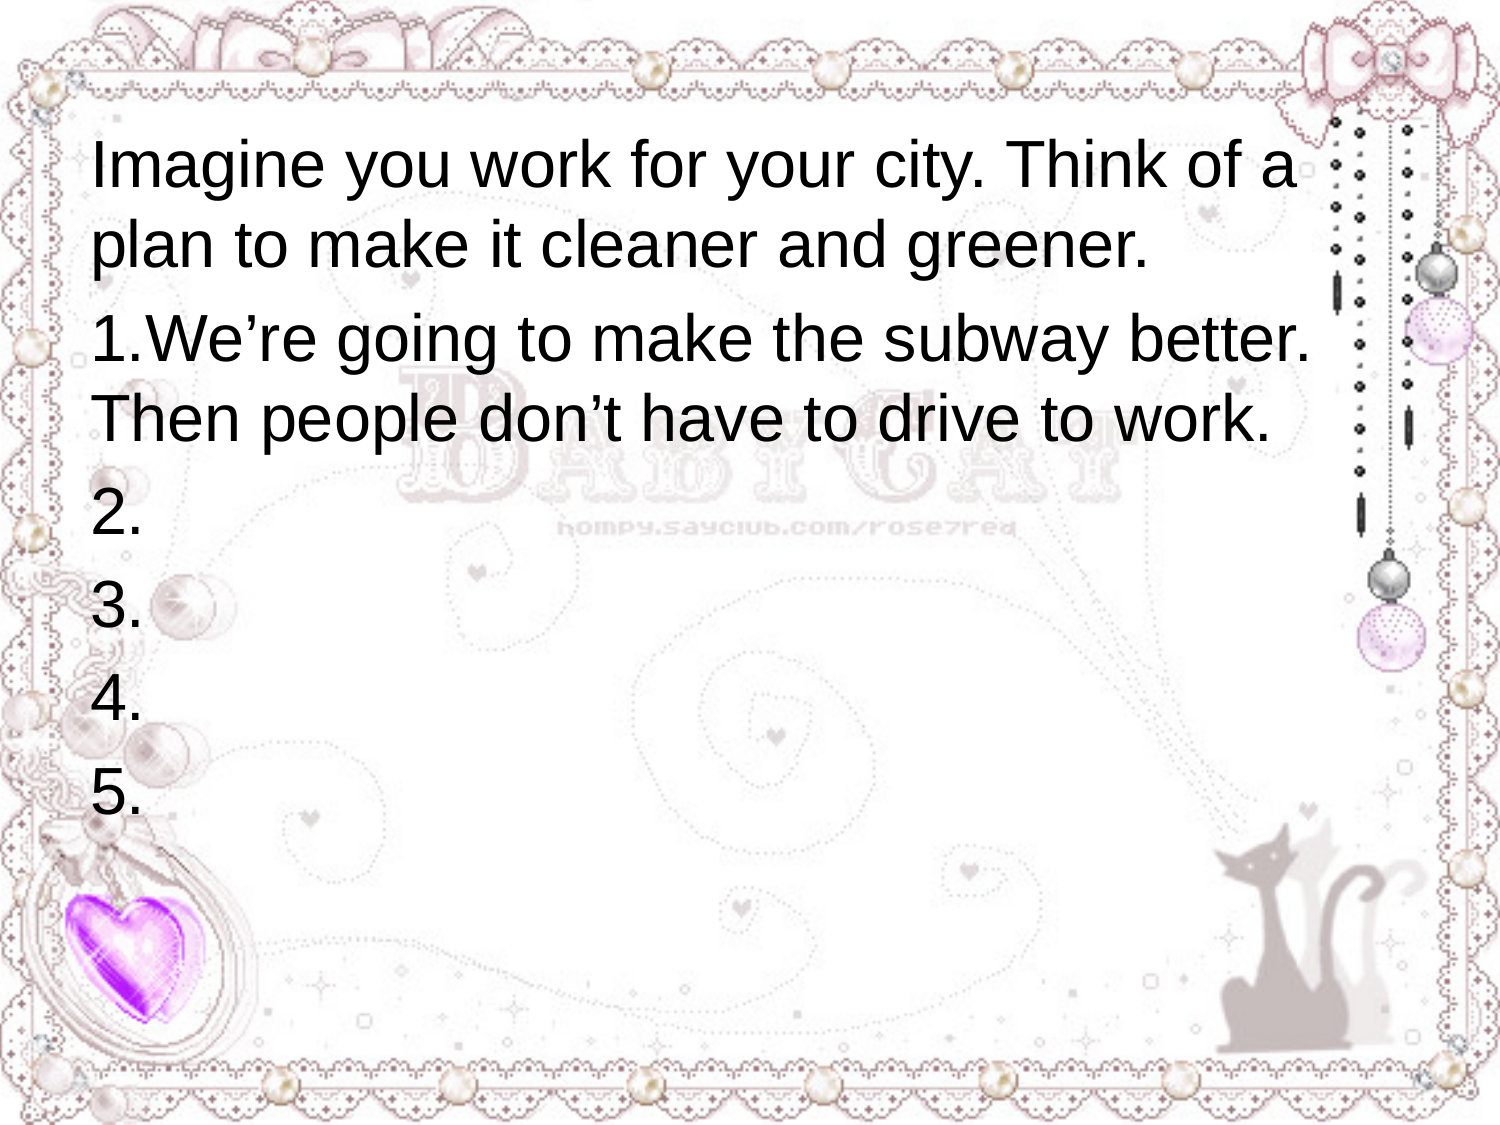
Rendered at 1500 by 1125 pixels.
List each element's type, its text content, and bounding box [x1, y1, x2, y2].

picture [0, 0, 1500, 1125]
list Imagine you work for your city. Think of a plan to make it cleaner and greener. 1.We’re going to make the subway better. Then people don’t have to drive to work. 2. 3. 4. 5. [75, 113, 1425, 1005]
